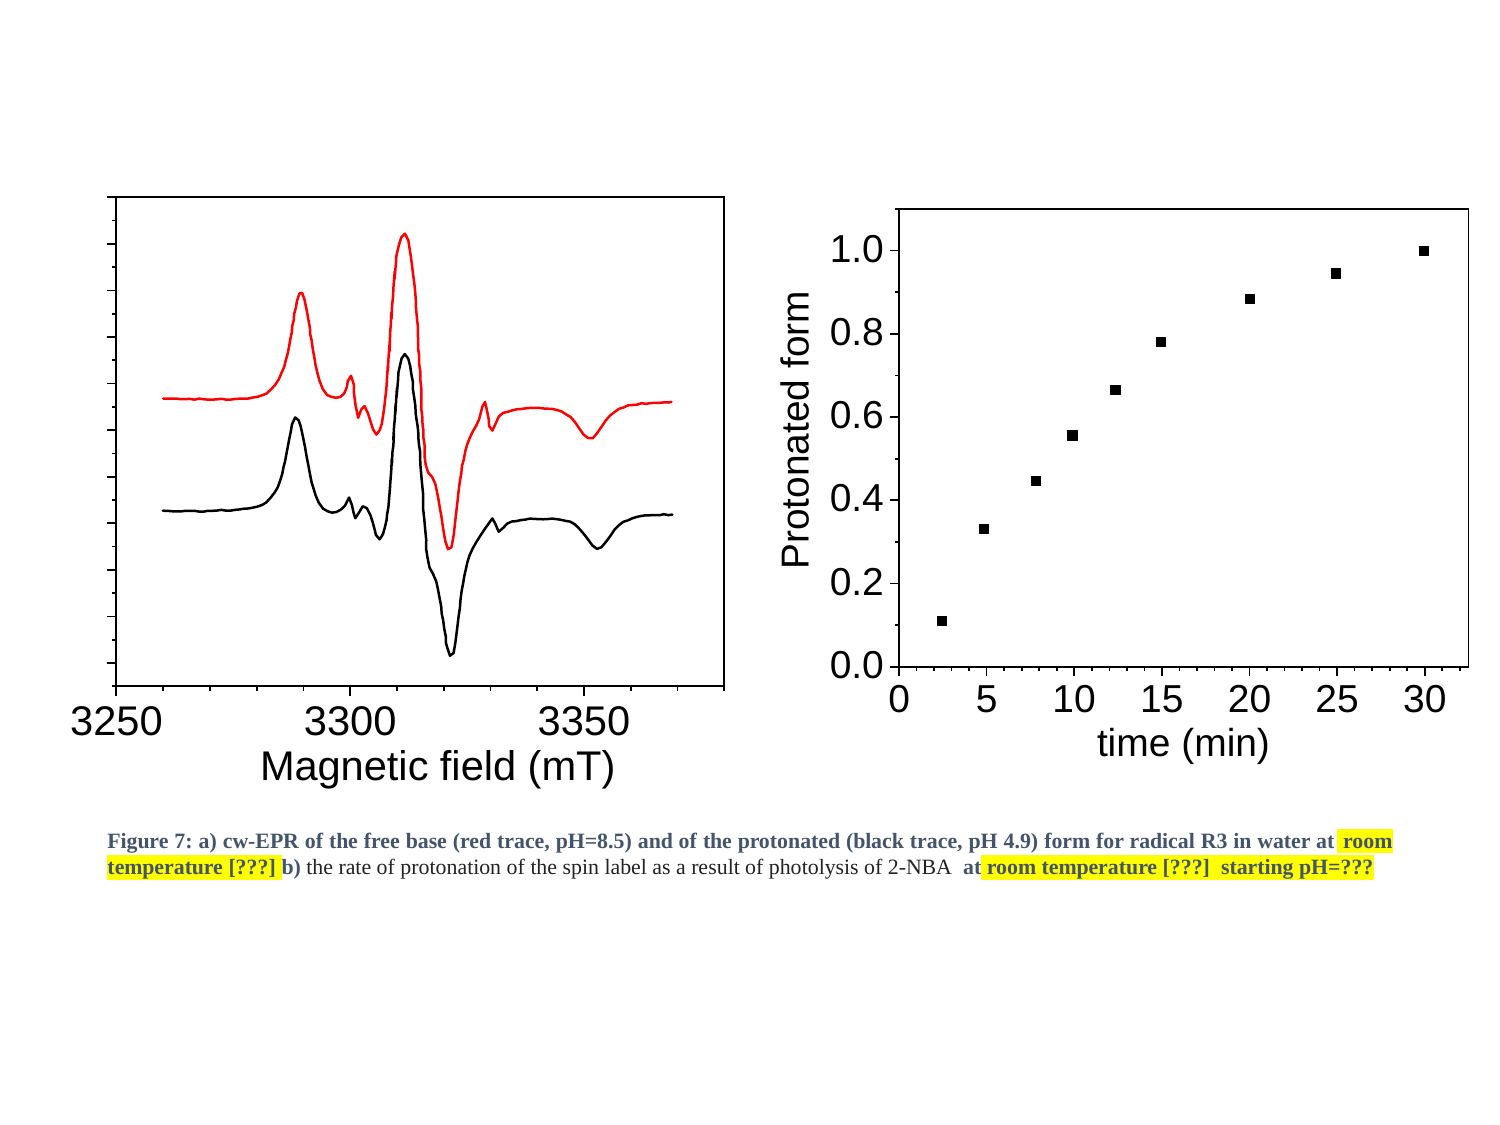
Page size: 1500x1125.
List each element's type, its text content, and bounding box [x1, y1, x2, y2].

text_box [749, 134, 1500, 775]
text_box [0, 172, 835, 856]
text_box Figure 7: a) cw-EPR of the free base (red trace, pH=8.5) and of the protonated (black trace, pH 4.9) form for radical R3 in water at room temperature [???] b) the rate of protonation of the spin label as a result of photolysis of 2-NBA at room temperature [???] starting pH=??? [92, 819, 1408, 887]
